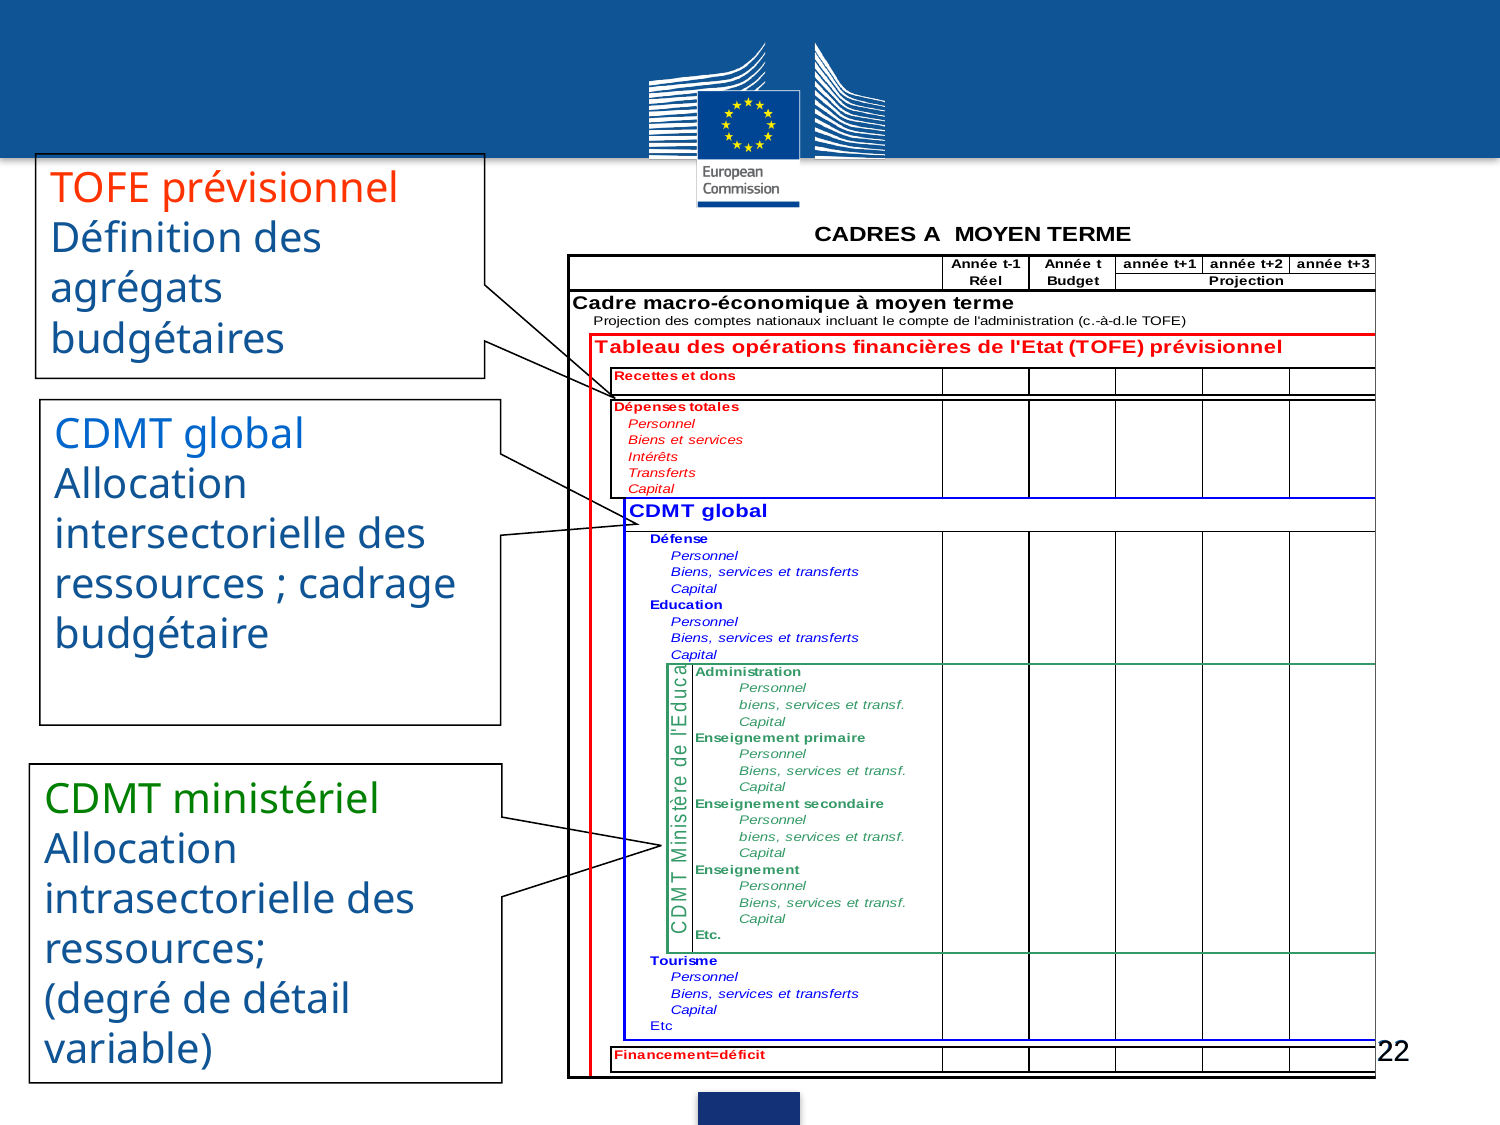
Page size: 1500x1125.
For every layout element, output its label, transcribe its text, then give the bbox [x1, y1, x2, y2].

picture [649, 42, 885, 208]
text_box CDMT ministériel Allocation intrasectorielle des ressources; (degré de détail variable) [29, 763, 555, 1083]
slide_number 22 [1074, 1024, 1426, 1103]
text_box TOFE prévisionnel Définition des agrégats budgétaires [35, 153, 555, 379]
text_box CDMT global Allocation intersectorielle des ressources ; cadrage budgétaire [39, 399, 555, 726]
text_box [560, 220, 1378, 1084]
